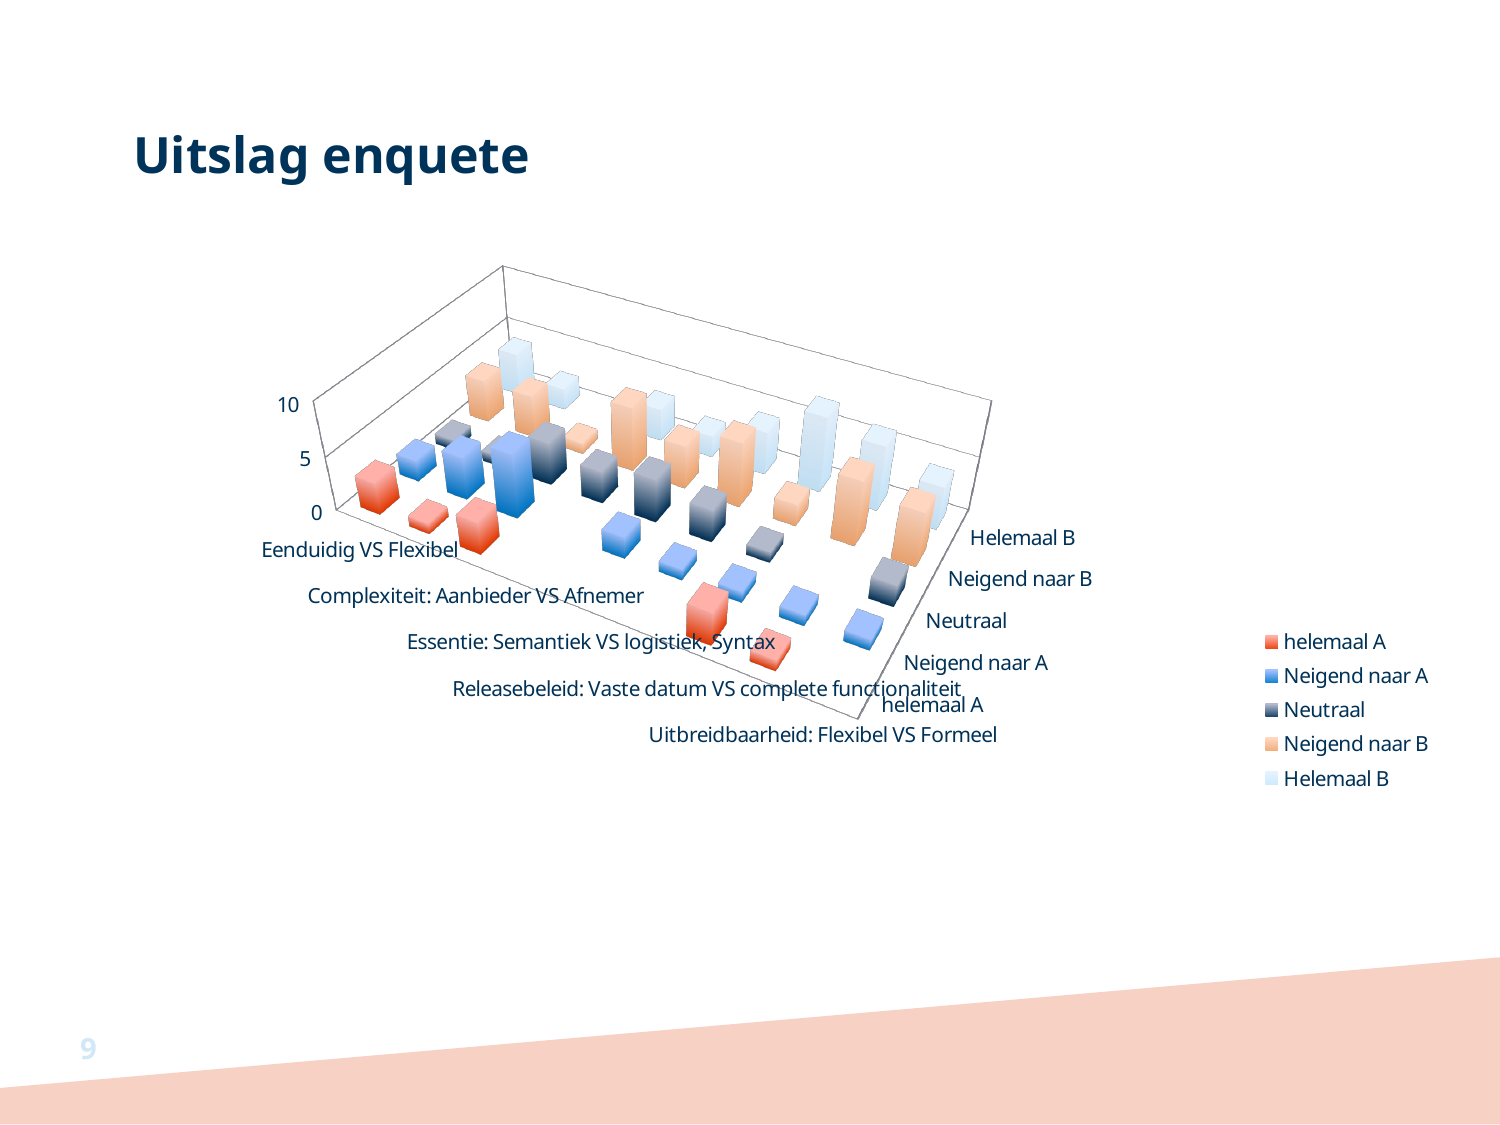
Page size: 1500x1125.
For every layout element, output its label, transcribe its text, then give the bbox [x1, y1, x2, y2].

chart [111, 255, 1448, 1125]
slide_number 9 [64, 1023, 106, 1071]
title Uitslag enquete [118, 88, 1382, 219]
